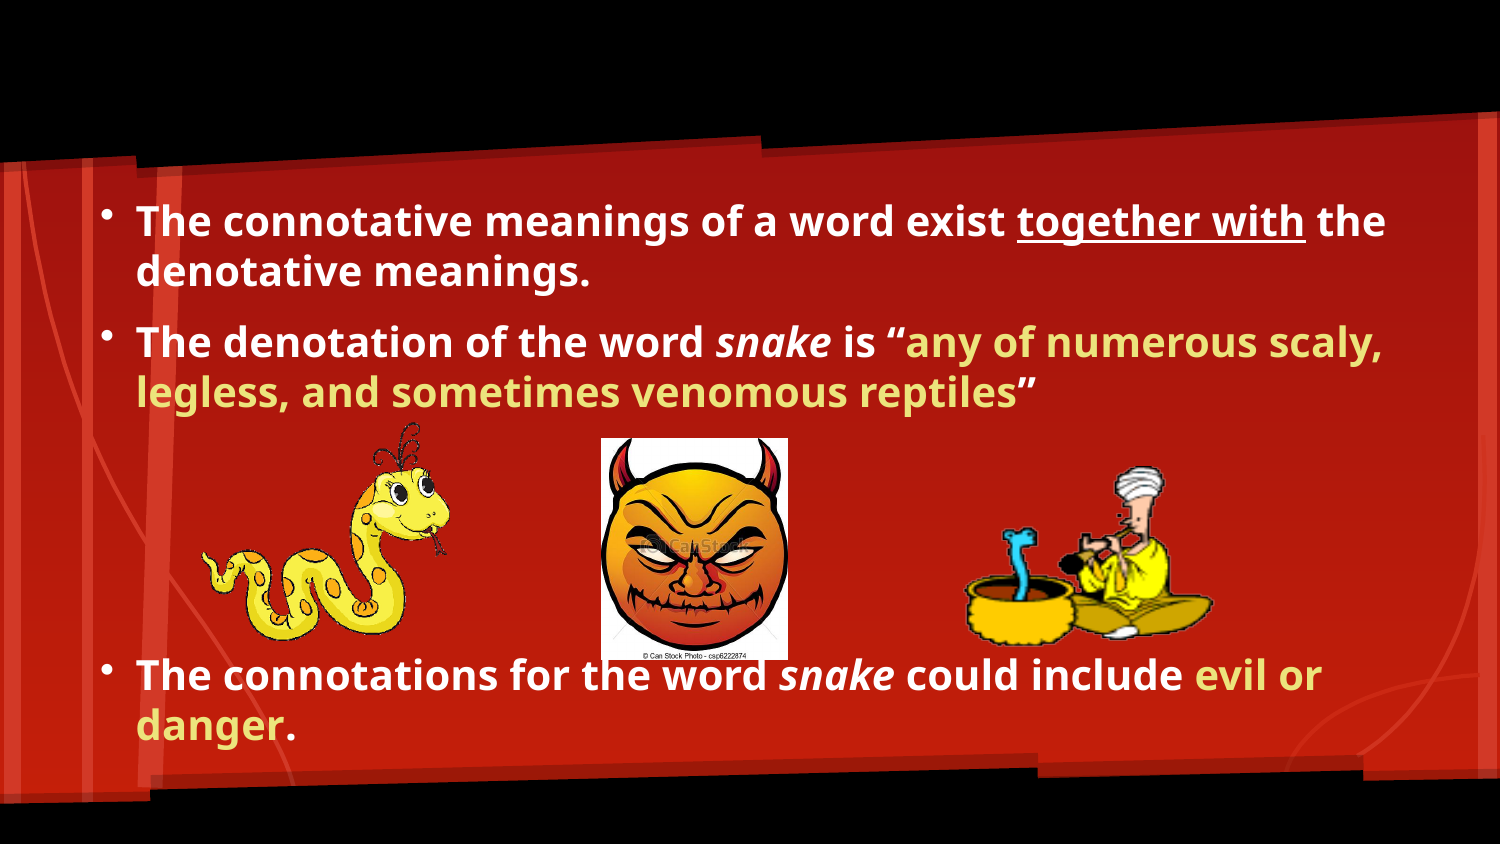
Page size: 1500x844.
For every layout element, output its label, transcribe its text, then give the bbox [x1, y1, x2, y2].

picture [600, 437, 788, 660]
picture [199, 402, 453, 656]
picture [962, 466, 1217, 660]
text_box The connotative meanings of a word exist together with the denotative meanings. The denotation of the word snake is “any of numerous scaly, legless, and sometimes venomous reptiles” The connotations for the word snake could include evil or danger. [50, 187, 1450, 757]
